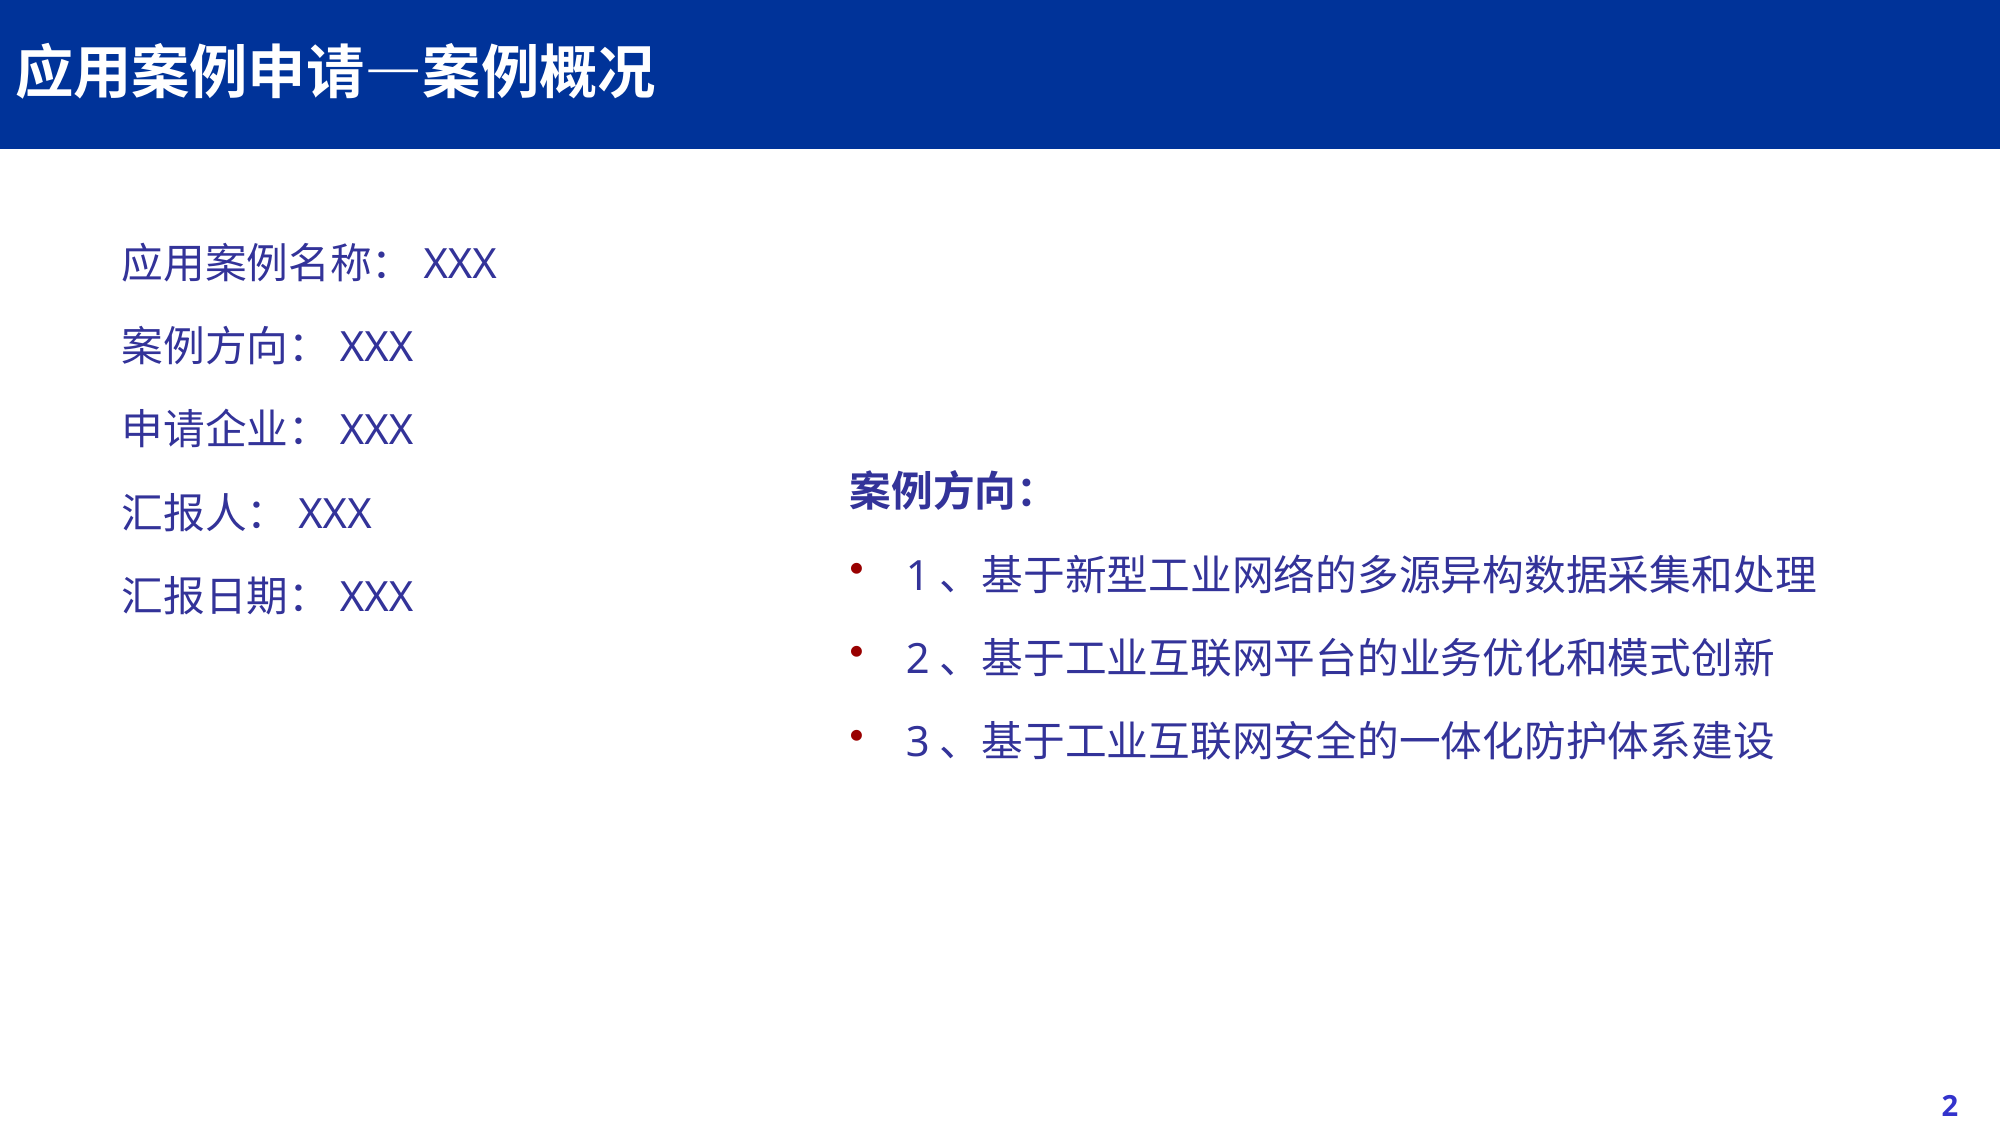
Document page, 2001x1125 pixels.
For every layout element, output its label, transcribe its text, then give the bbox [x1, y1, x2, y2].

text_box 应用案例名称：XXX 案例方向：XXX 申请企业：XXX 汇报人：XXX 汇报日期：XXX [31, 160, 658, 799]
text_box 案例方向： 1、基于新型工业网络的多源异构数据采集和处理 2、基于工业互联网平台的业务优化和模式创新 3、基于工业互联网安全的一体化防护体系建设 [834, 432, 1835, 776]
title 应用案例申请—案例概况 [0, 0, 2000, 145]
